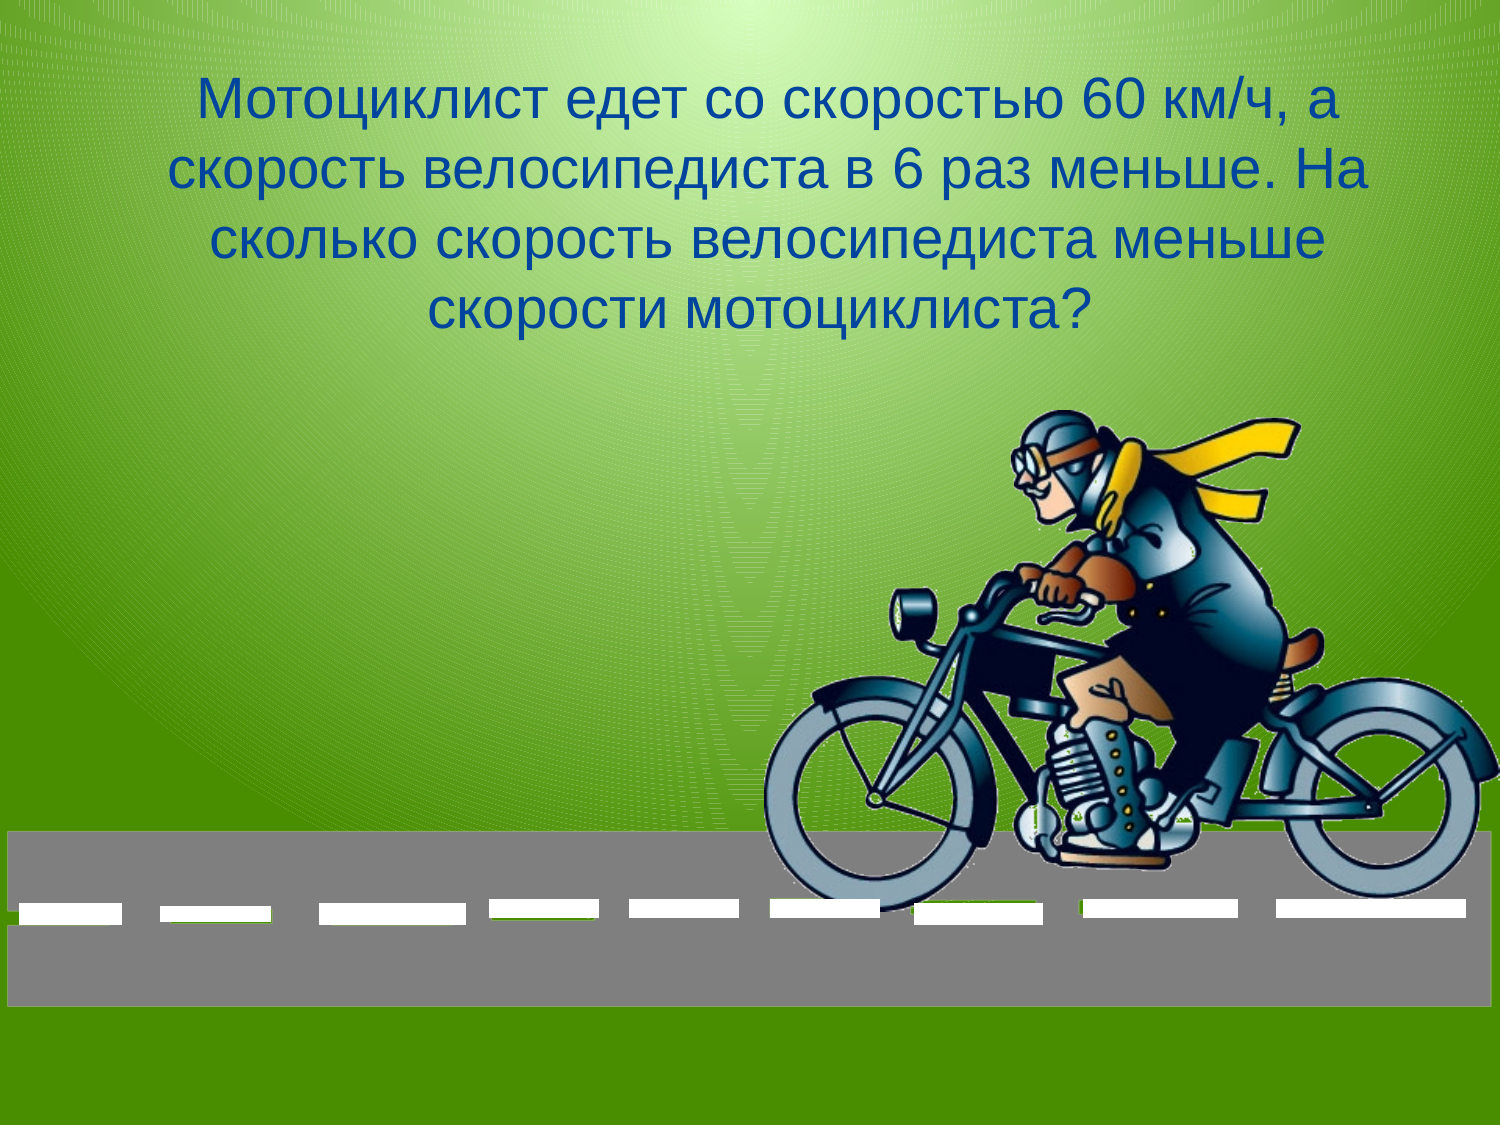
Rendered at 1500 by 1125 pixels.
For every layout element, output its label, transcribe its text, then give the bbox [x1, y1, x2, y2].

picture [0, 409, 1500, 1044]
title Мотоциклист едет со скоростью 60 км/ч, а скорость велосипедиста в 6 раз меньше. На сколько скорость велосипедиста меньше скорости мотоциклиста? [93, 58, 1444, 342]
